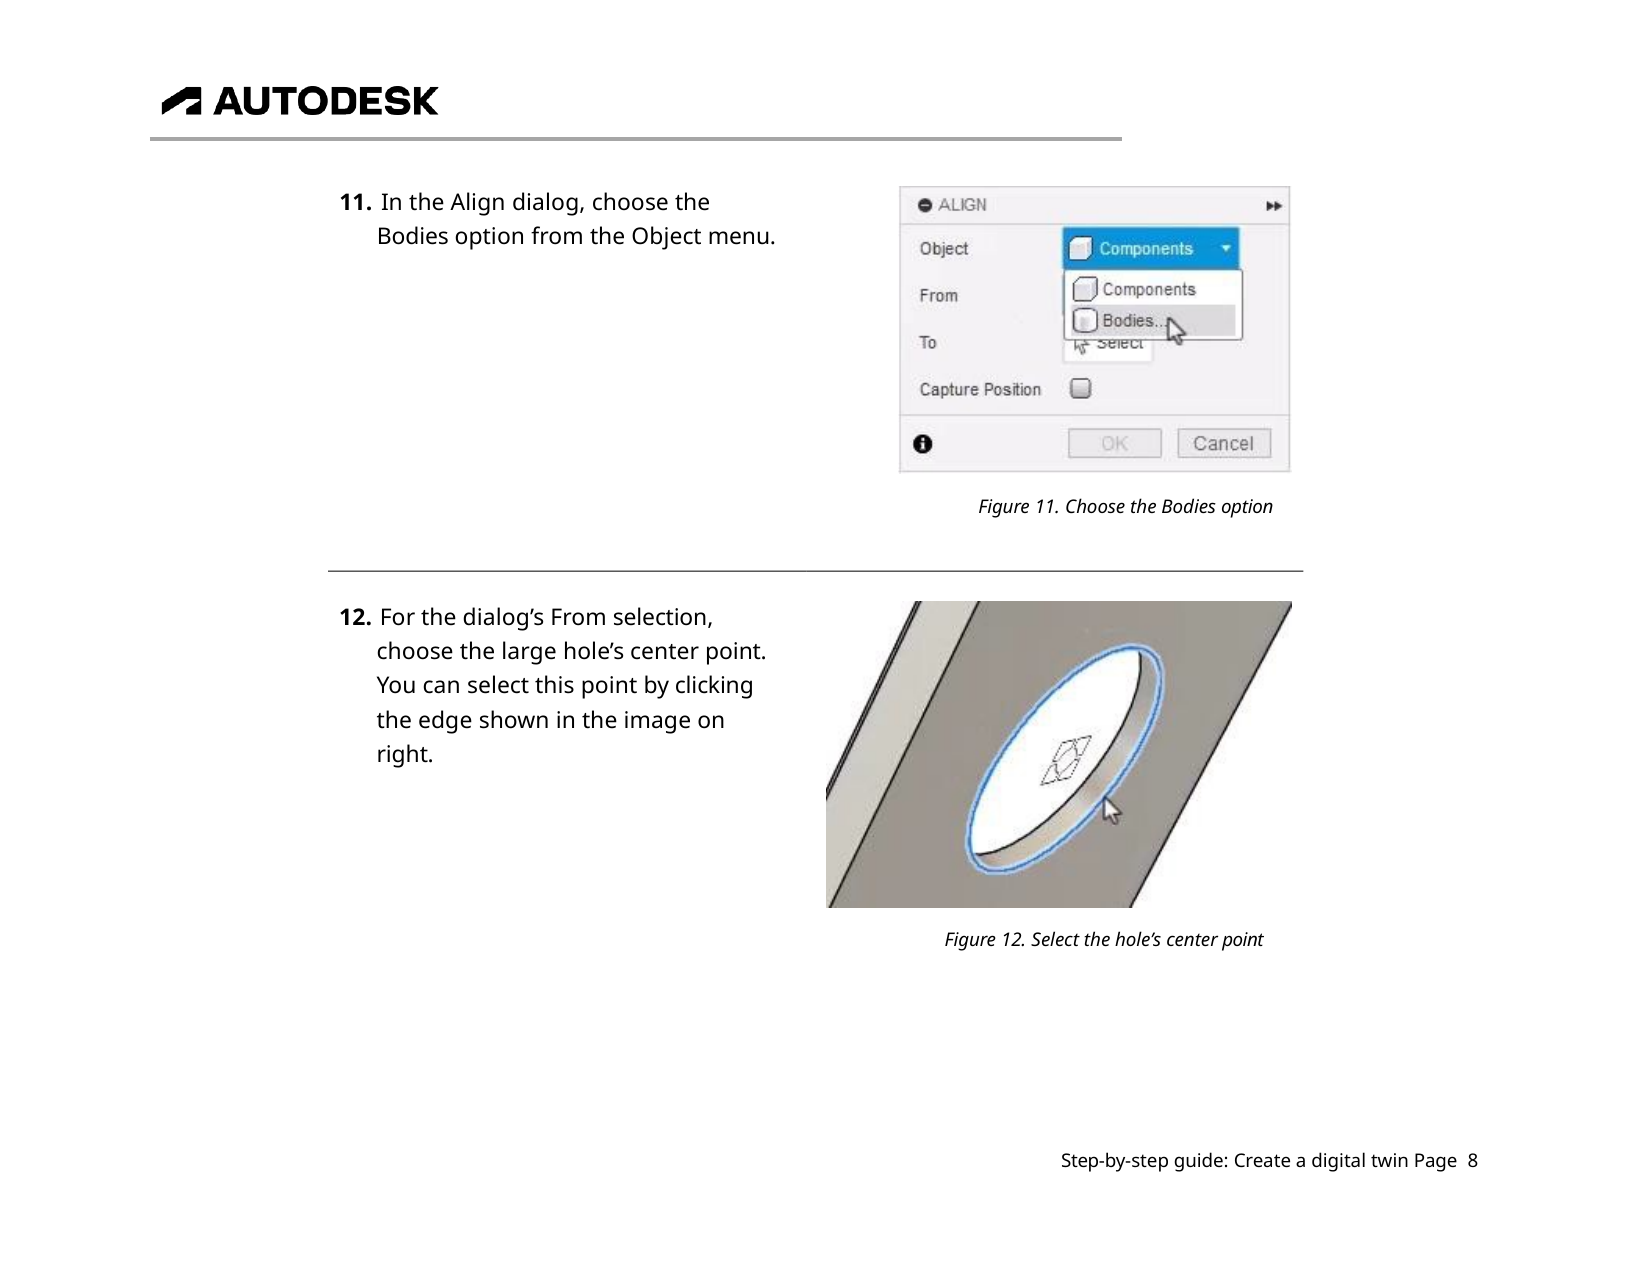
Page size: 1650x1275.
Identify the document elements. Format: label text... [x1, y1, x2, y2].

slide_number Step-by-step guide: Create a digital twin Page 20 [1059, 1145, 1509, 1275]
picture [825, 601, 1292, 908]
text_box 12. For the dialog’s From selection, choose the large hole’s center point. You can select this point by clicking the edge shown in the image on right. [337, 593, 789, 768]
text_box Figure 11. Choose the Bodies option [976, 492, 1294, 517]
picture [161, 86, 439, 115]
picture [897, 186, 1292, 475]
text_box Figure 12. Select the hole’s center point [942, 925, 1294, 951]
text_box 11. In the Align dialog, choose the Bodies option from the Object menu. [337, 178, 789, 250]
